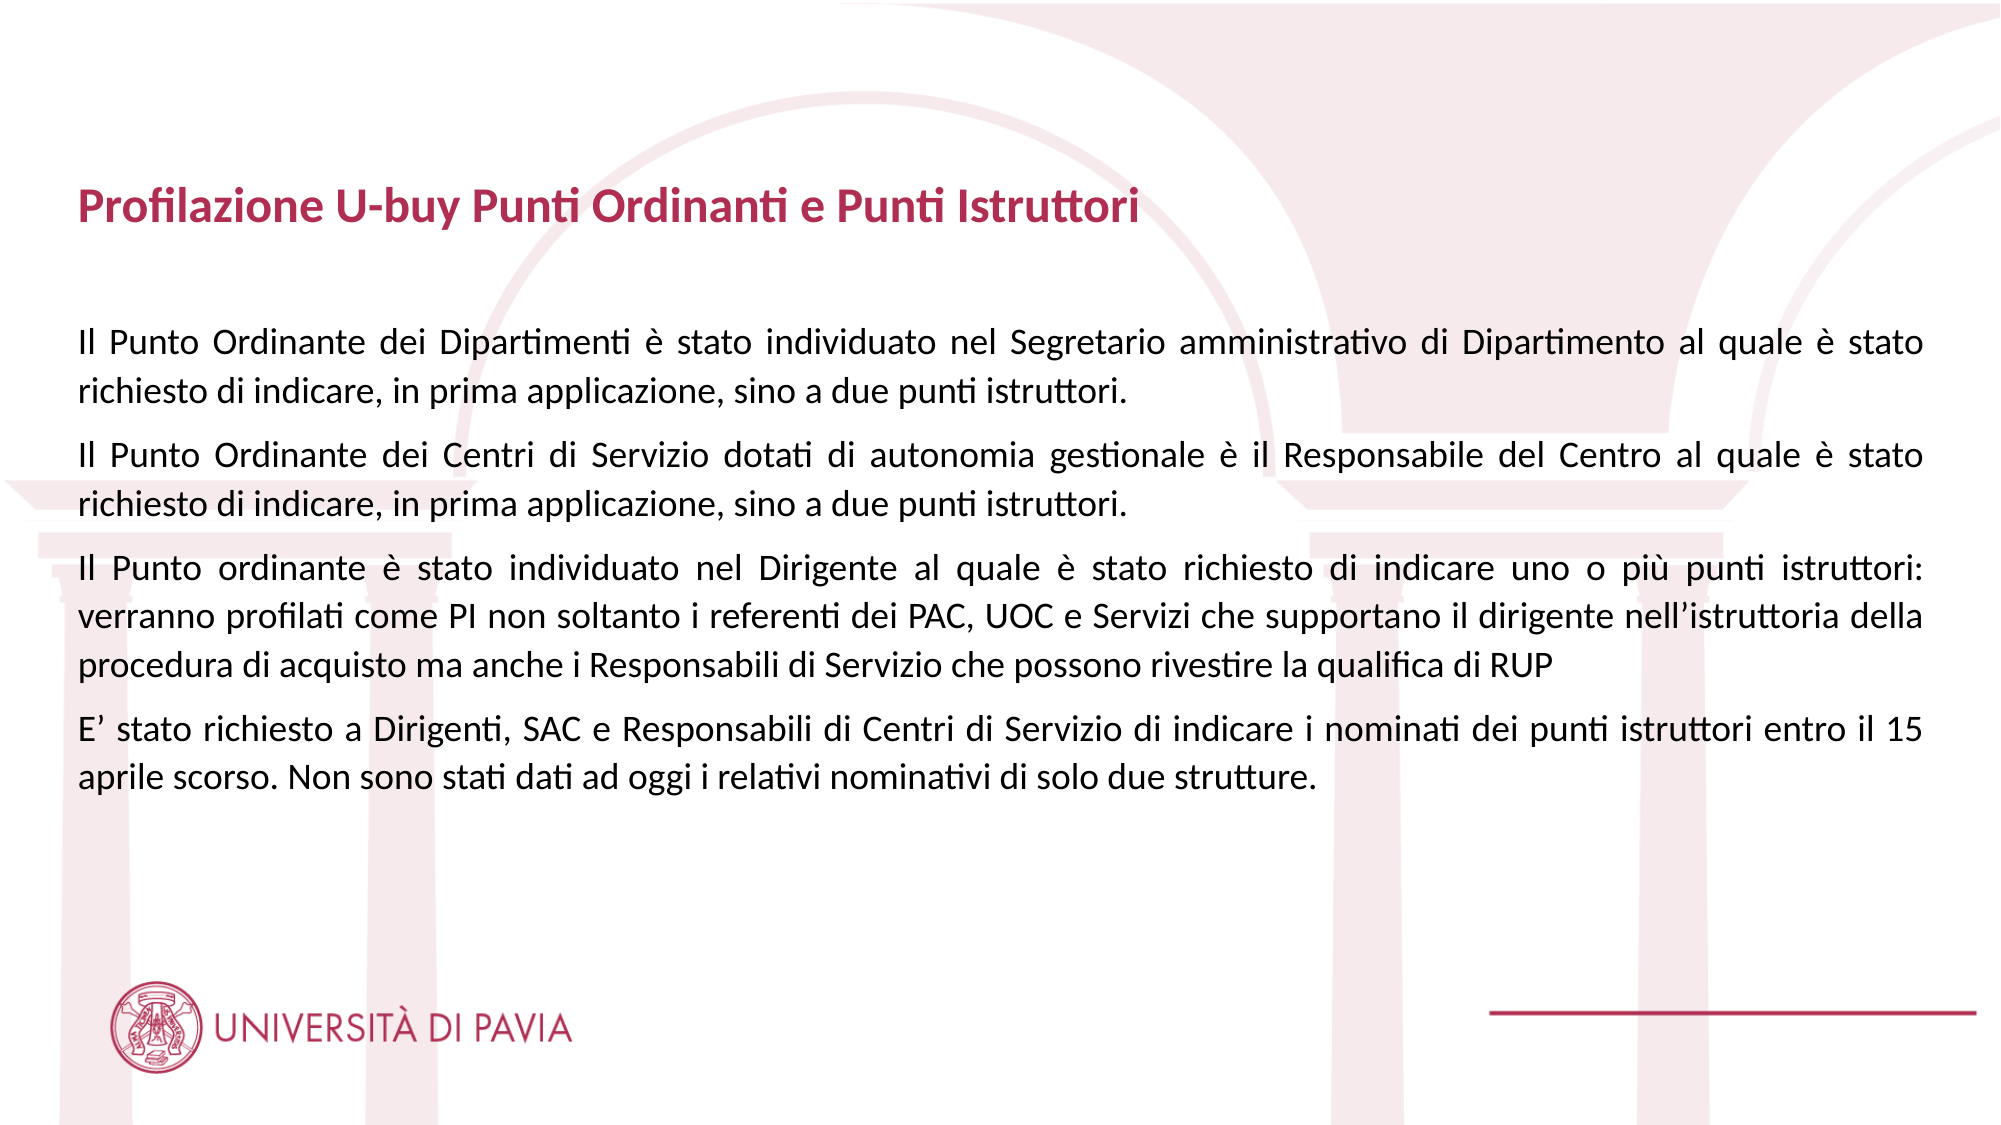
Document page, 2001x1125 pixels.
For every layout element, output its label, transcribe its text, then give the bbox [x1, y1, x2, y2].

picture [0, 0, 2001, 1125]
text_box Profilazione U-buy Punti Ordinanti e Punti Istruttori Il Punto Ordinante dei Dipartimenti è stato individuato nel Segretario amministrativo di Dipartimento al quale è stato richiesto di indicare, in prima applicazione, sino a due punti istruttori. Il Punto Ordinante dei Centri di Servizio dotati di autonomia gestionale è il Responsabile del Centro al quale è stato richiesto di indicare, in prima applicazione, sino a due punti istruttori. Il Punto ordinante è stato individuato nel Dirigente al quale è stato richiesto di indicare uno o più punti istruttori: verranno profilati come PI non soltanto i referenti dei PAC, UOC e Servizi che supportano il dirigente nell’istruttoria della procedura di acquisto ma anche i Responsabili di Servizio che possono rivestire la qualifica di RUP E’ stato richiesto a Dirigenti, SAC e Responsabili di Centri di Servizio di indicare i nominati dei punti istruttori entro il 15 aprile scorso. Non sono stati dati ad oggi i relativi nominativi di solo due strutture. [63, 56, 1941, 805]
